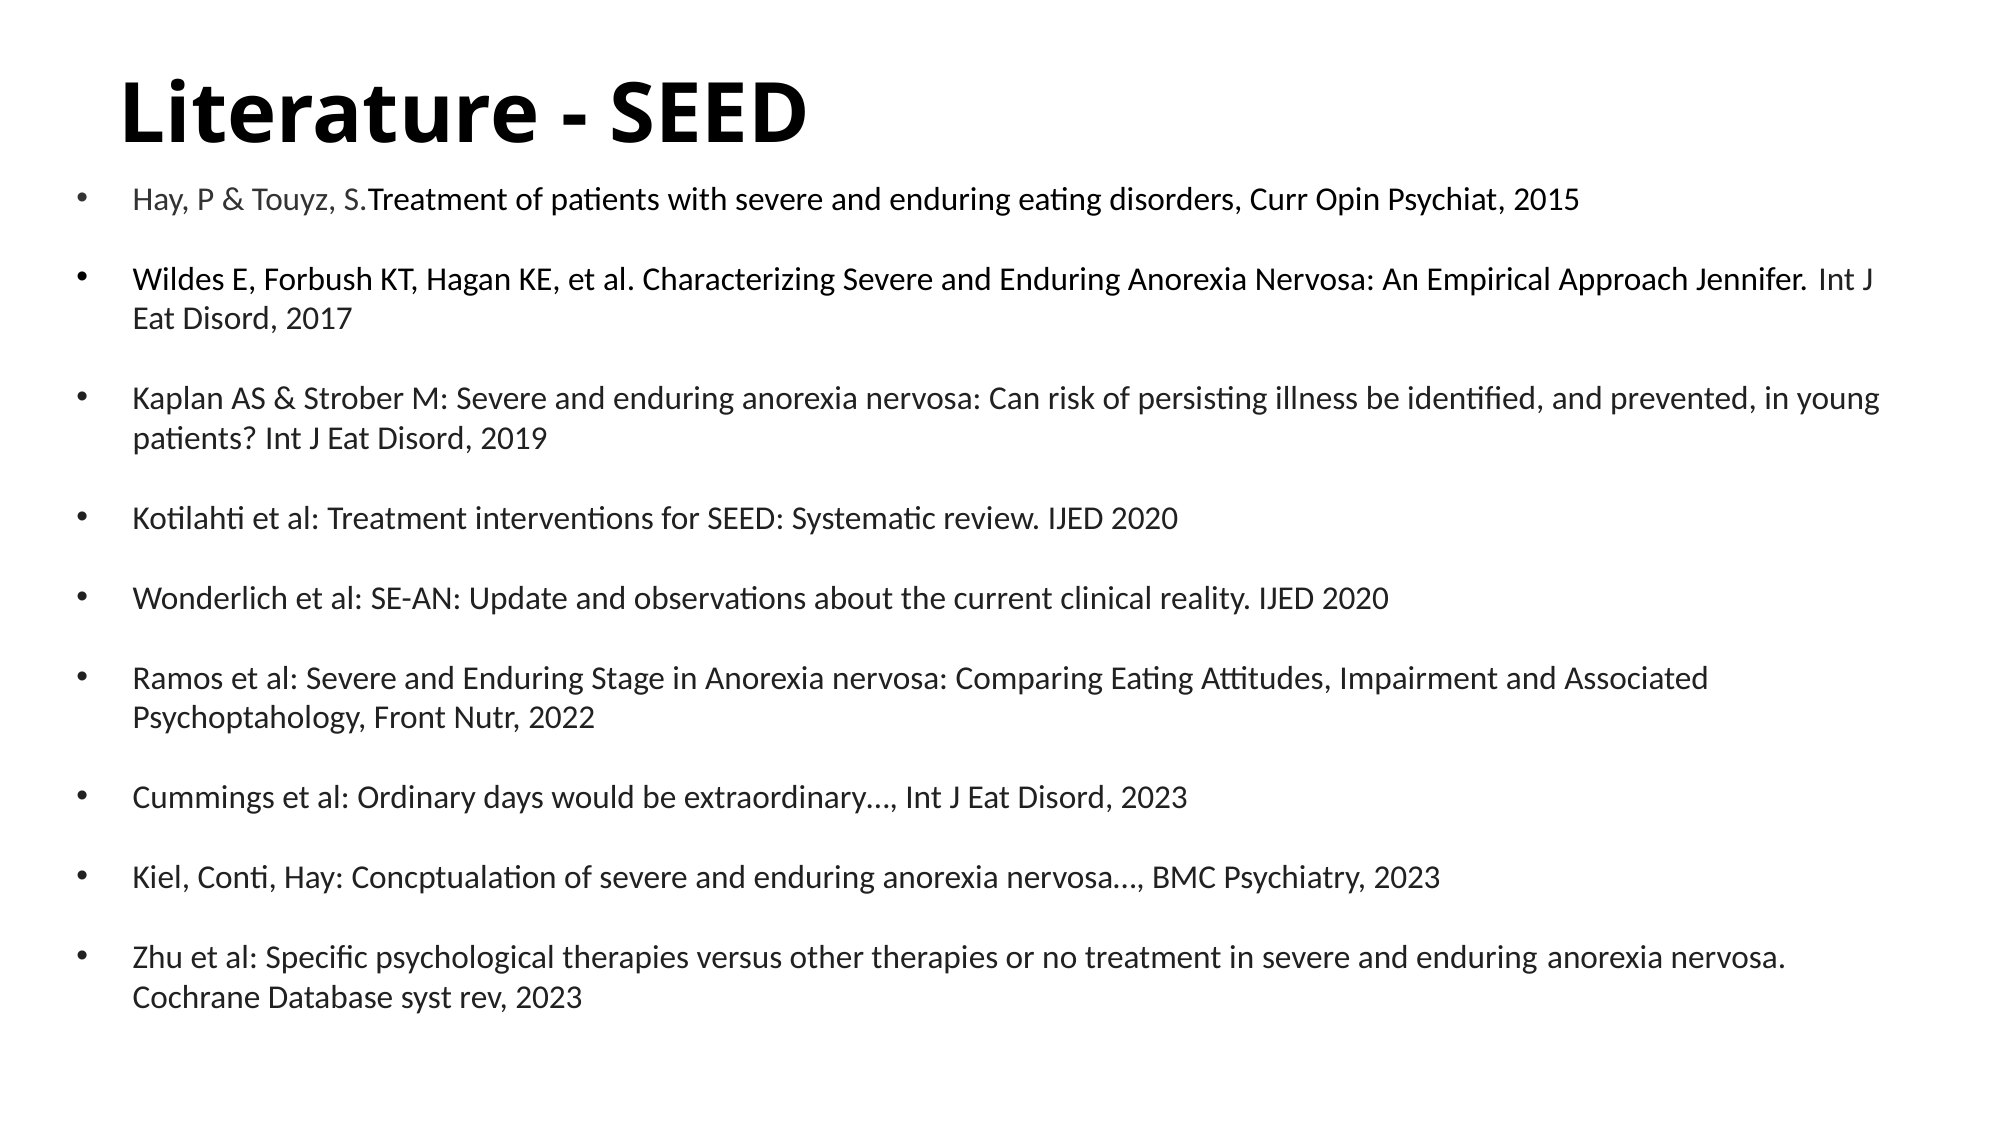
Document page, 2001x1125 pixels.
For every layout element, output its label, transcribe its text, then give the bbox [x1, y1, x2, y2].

text_box Hay, P & Touyz, S.Treatment of patients with severe and enduring eating disorders, Curr Opin Psychiat, 2015 Wildes E, Forbush KT, Hagan KE, et al. Characterizing Severe and Enduring Anorexia Nervosa: An Empirical Approach Jennifer. Int J Eat Disord, 2017 Kaplan AS & Strober M: Severe and enduring anorexia nervosa: Can risk of persisting illness be identified, and prevented, in young patients? Int J Eat Disord, 2019 Kotilahti et al: Treatment interventions for SEED: Systematic review. IJED 2020 Wonderlich et al: SE-AN: Update and observations about the current clinical reality. IJED 2020 Ramos et al: Severe and Enduring Stage in Anorexia nervosa: Comparing Eating Attitudes, Impairment and Associated Psychoptahology, Front Nutr, 2022 Cummings et al: Ordinary days would be extraordinary…, Int J Eat Disord, 2023 Kiel, Conti, Hay: Concptualation of severe and enduring anorexia nervosa…, BMC Psychiatry, 2023 Zhu et al: Specific psychological therapies versus other therapies or no treatment in severe and enduring anorexia nervosa. Cochrane Database syst rev, 2023 [61, 169, 1907, 1125]
title Literature - SEED [103, 61, 1379, 169]
